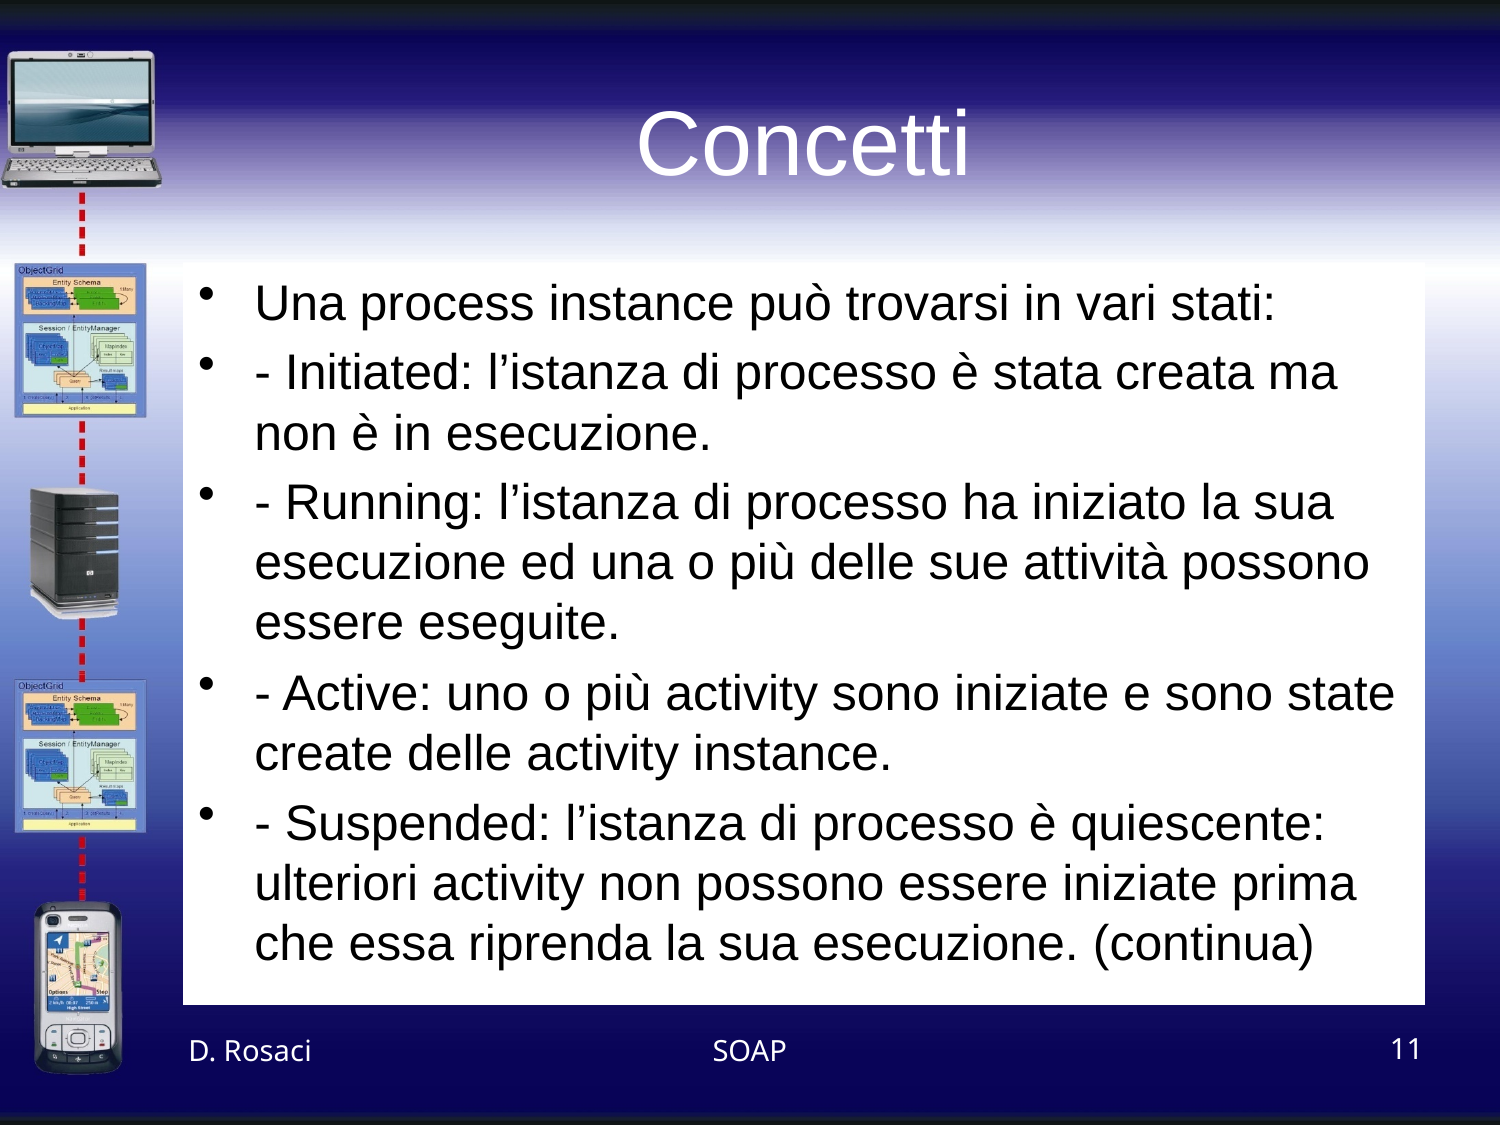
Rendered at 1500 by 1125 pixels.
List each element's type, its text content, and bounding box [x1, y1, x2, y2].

list Una process instance può trovarsi in vari stati: - Initiated: l’istanza di processo è stata creata ma non è in esecuzione. - Running: l’istanza di processo ha iniziato la sua esecuzione ed una o più delle sue attività possono essere eseguite. - Active: uno o più activity sono iniziate e sono state create delle activity instance. - Suspended: l’istanza di processo è quiescente: ulteriori activity non possono essere iniziate prima che essa riprenda la sua esecuzione. (continua) [182, 262, 1426, 1006]
title Concetti [182, 44, 1426, 233]
footer SOAP [512, 1024, 988, 1103]
picture [0, 0, 1500, 1125]
slide_number D. Rosaci [74, 1024, 426, 1103]
